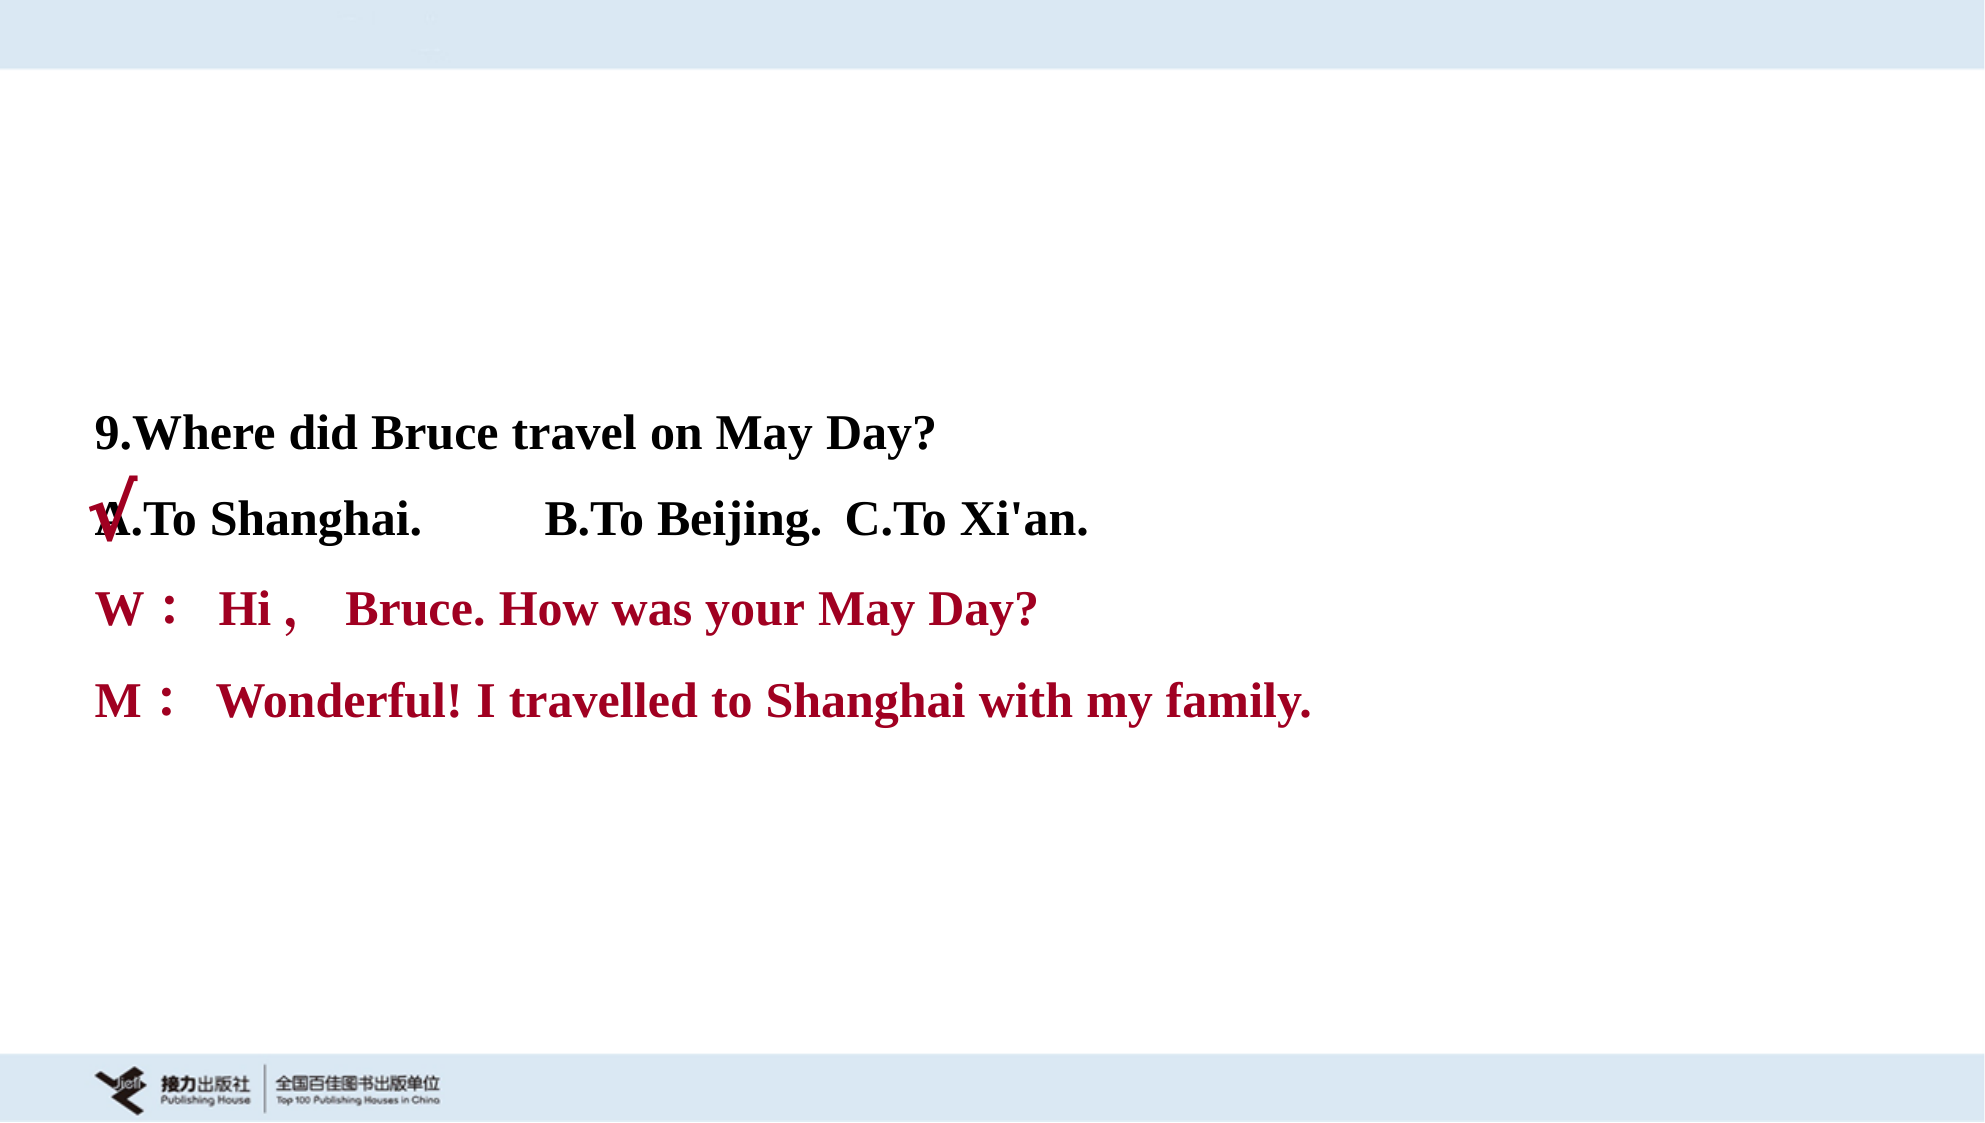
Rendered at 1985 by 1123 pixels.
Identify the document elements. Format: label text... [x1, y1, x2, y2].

picture [0, 0, 1985, 1122]
text_box 9.Where did Bruce travel on May Day? [94, 371, 1892, 457]
text_box A.To Shanghai. B.To Beijing. C.To Xi'an. [94, 457, 1892, 543]
text_box √ [86, 463, 139, 556]
text_box W：Hi，Bruce. How was your May Day? M：Wonderful! I travelled to Shanghai with my family. [94, 543, 1892, 727]
